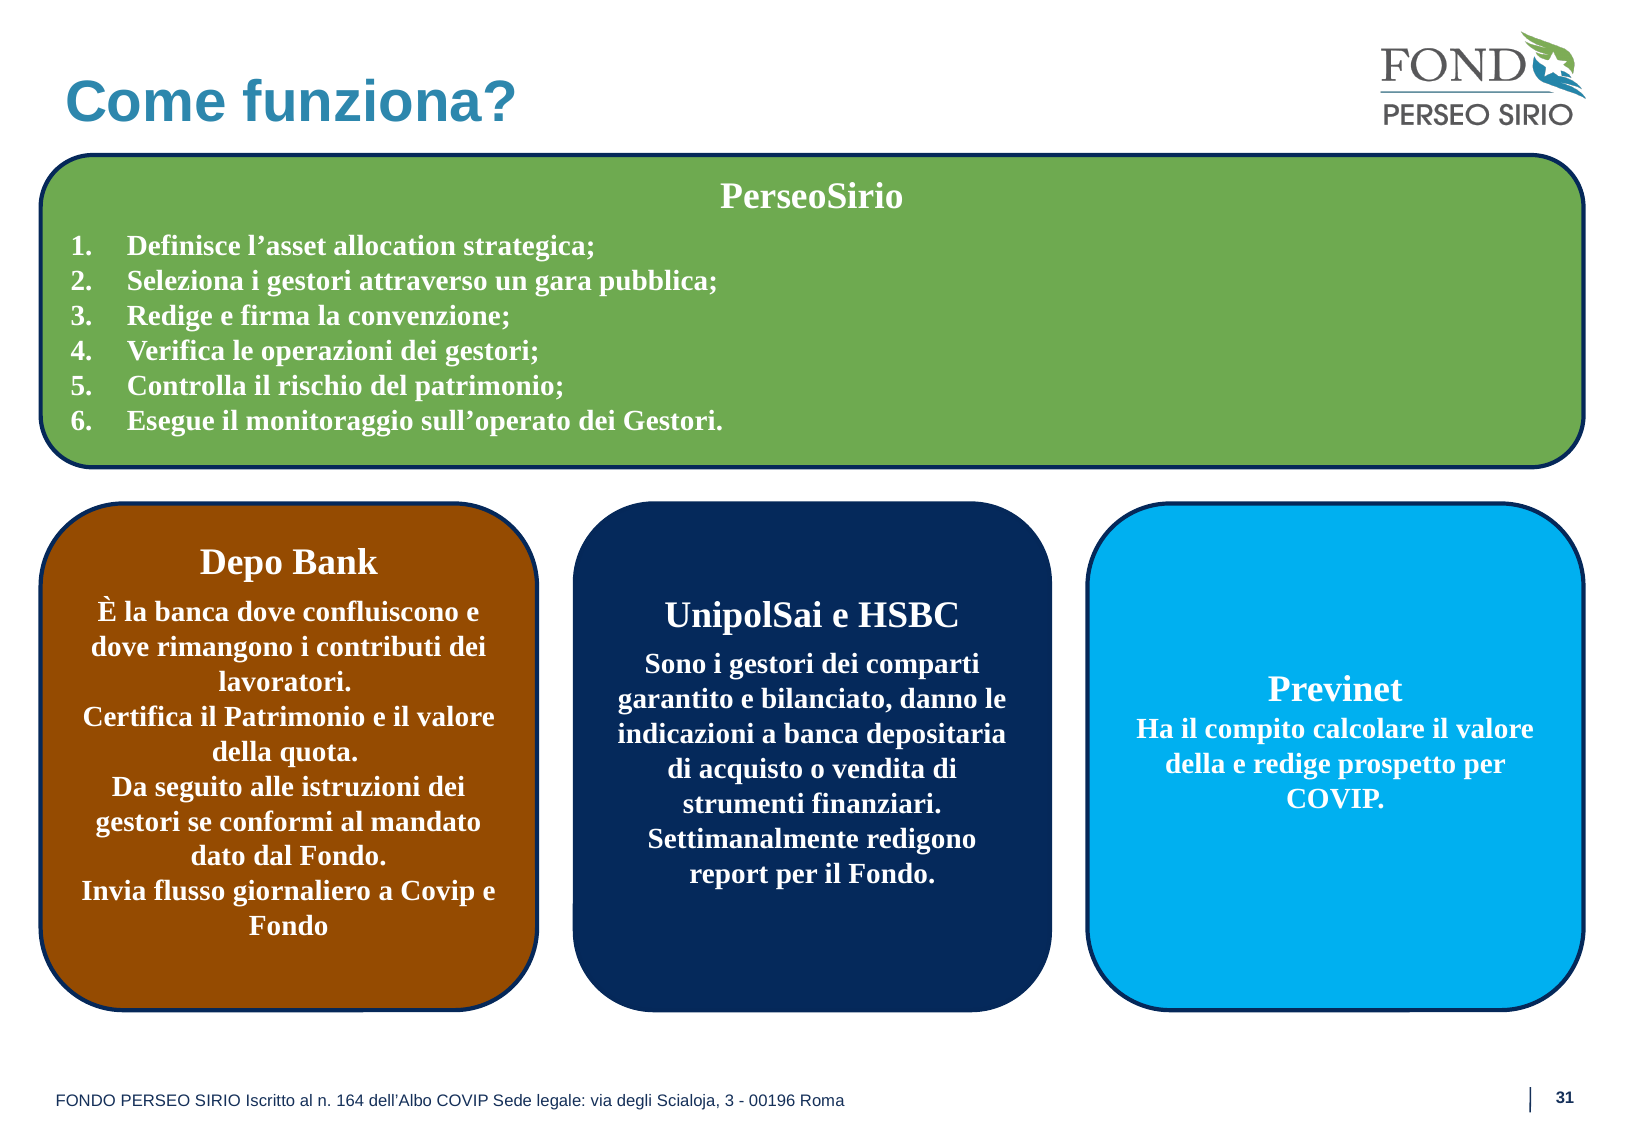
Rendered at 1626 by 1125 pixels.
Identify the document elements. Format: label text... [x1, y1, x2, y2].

slide_number 31 [1522, 1081, 1590, 1125]
text_box Depo Bank È la banca dove confluiscono e dove rimangono i contributi dei lavoratori. Certifica il Patrimonio e il valore della quota. Da seguito alle istruzioni dei gestori se conformi al mandato dato dal Fondo. Invia flusso giornaliero a Covip e Fondo [38, 501, 540, 1013]
text_box Previnet Ha il compito calcolare il valore della e redige prospetto per COVIP. [1085, 501, 1586, 1013]
title Come funziona? [49, 0, 1585, 143]
text_box UnipolSai e HSBC Sono i gestori dei comparti garantito e bilanciato, danno le indicazioni a banca depositaria di acquisto o vendita di strumenti finanziari. Settimanalmente redigono report per il Fondo. [572, 501, 1053, 1013]
footer FONDO PERSEO SIRIO Iscritto al n. 164 dell’Albo COVIP Sede legale: via degli Scialoja, 3 - 00196 Roma [40, 1082, 1504, 1125]
text_box PerseoSirio Definisce l’asset allocation strategica; Seleziona i gestori attraverso un gara pubblica; Redige e firma la convenzione; Verifica le operazioni dei gestori; Controlla il rischio del patrimonio; Esegue il monitoraggio sull’operato dei Gestori. [38, 152, 1586, 470]
